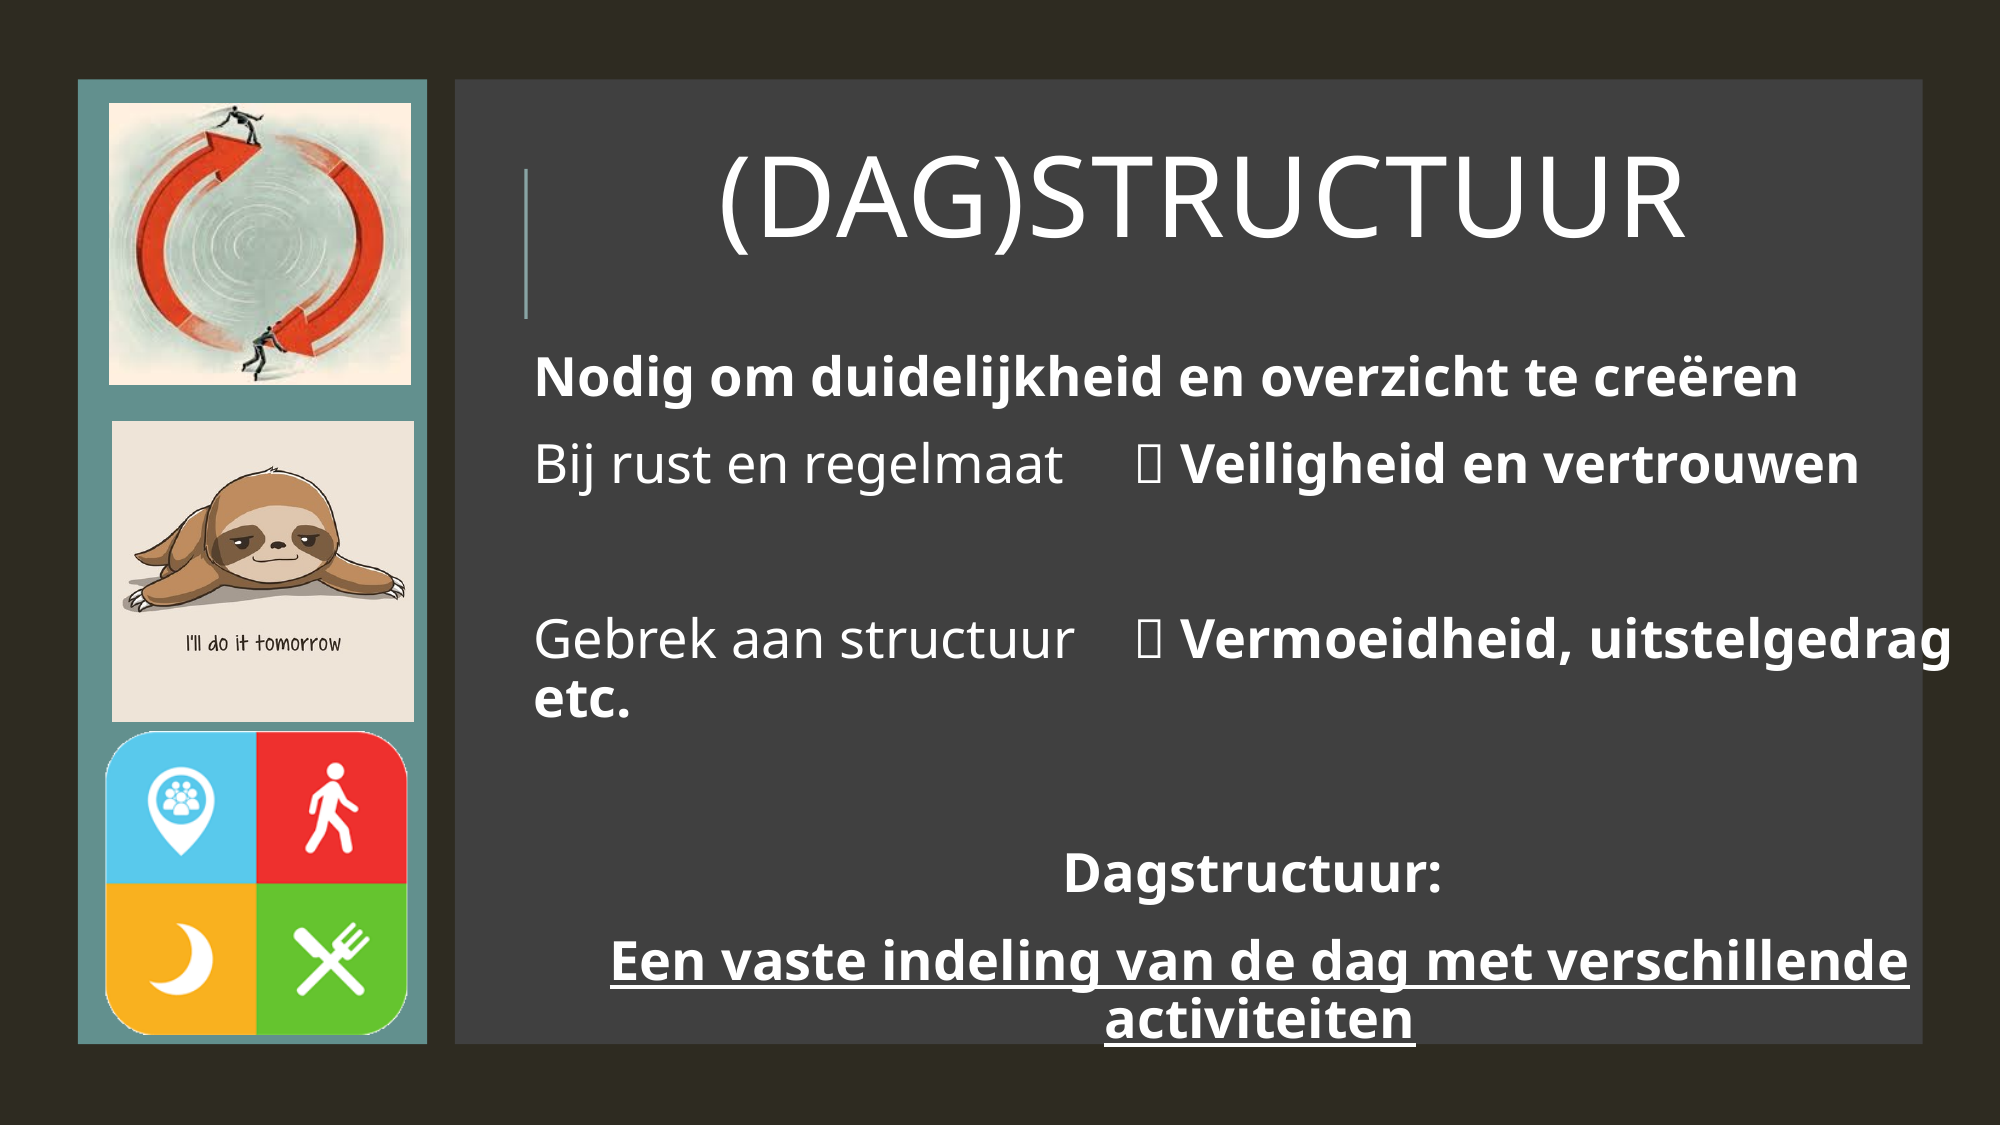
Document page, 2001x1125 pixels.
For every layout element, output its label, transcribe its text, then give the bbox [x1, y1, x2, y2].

picture [16, 731, 502, 1035]
text_box [0, 0, 2000, 1125]
picture [109, 103, 411, 385]
text_box [77, 78, 428, 726]
picture [112, 421, 414, 723]
text_box (Dag)Structuur [553, 81, 1854, 328]
list Nodig om duidelijkheid en overzicht te creëren Bij rust en regelmaat  Veiligheid en vertrouwen Gebrek aan structuur  Vermoeidheid, uitstelgedrag etc. Dagstructuur: Een vaste indeling van de dag met verschillende activiteiten [526, 341, 1994, 1049]
text_box [453, 78, 1924, 1045]
